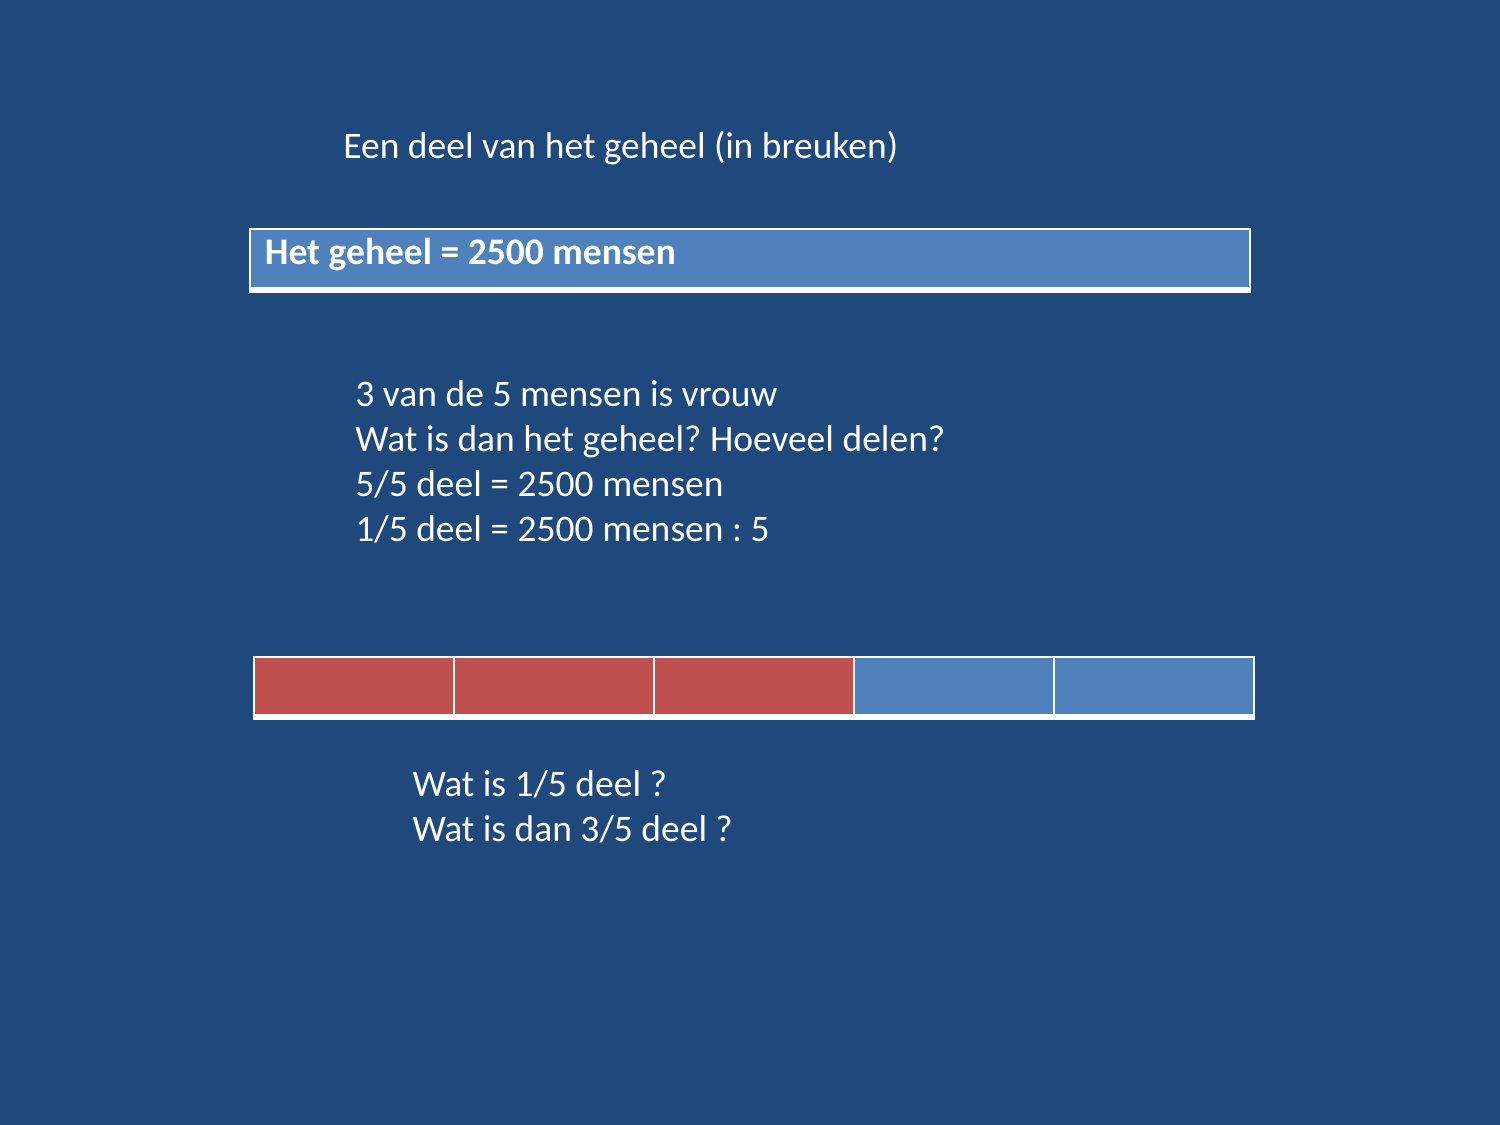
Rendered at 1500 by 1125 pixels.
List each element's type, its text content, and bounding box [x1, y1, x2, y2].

table_header [255, 658, 453, 714]
text_box 3 van de 5 mensen is vrouw Wat is dan het geheel? Hoeveel delen? 5/5 deel = 2500 mensen 1/5 deel = 2500 mensen : 5 [340, 361, 970, 557]
table_header [455, 658, 653, 714]
table_header Het geheel = 2500 mensen [251, 230, 1249, 287]
table_header [1055, 658, 1253, 714]
text_box Wat is 1/5 deel ? Wat is dan 3/5 deel ? [397, 751, 749, 857]
table_header [855, 658, 1053, 714]
table_header [655, 658, 853, 714]
text_box Een deel van het geheel (in breuken) [328, 113, 923, 174]
